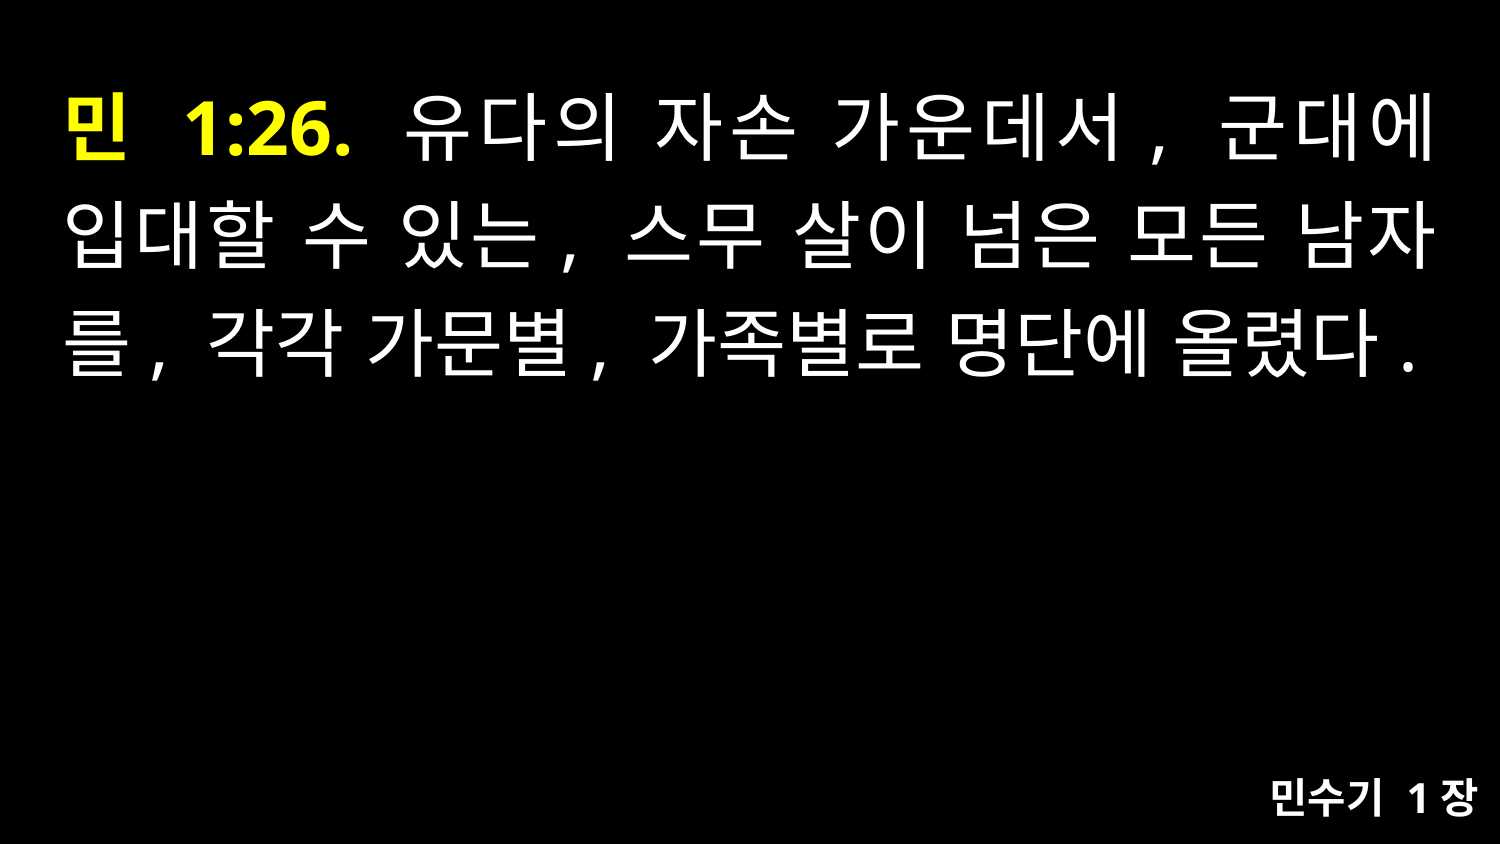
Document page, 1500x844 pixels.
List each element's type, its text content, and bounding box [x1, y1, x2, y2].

subtitle 민수기 1장 [916, 770, 1500, 844]
title 민 1:26. 유다의 자손 가운데서, 군대에 입대할 수 있는, 스무 살이 넘은 모든 남자를, 각각 가문별, 가족별로 명단에 올렸다. [0, 0, 1500, 844]
